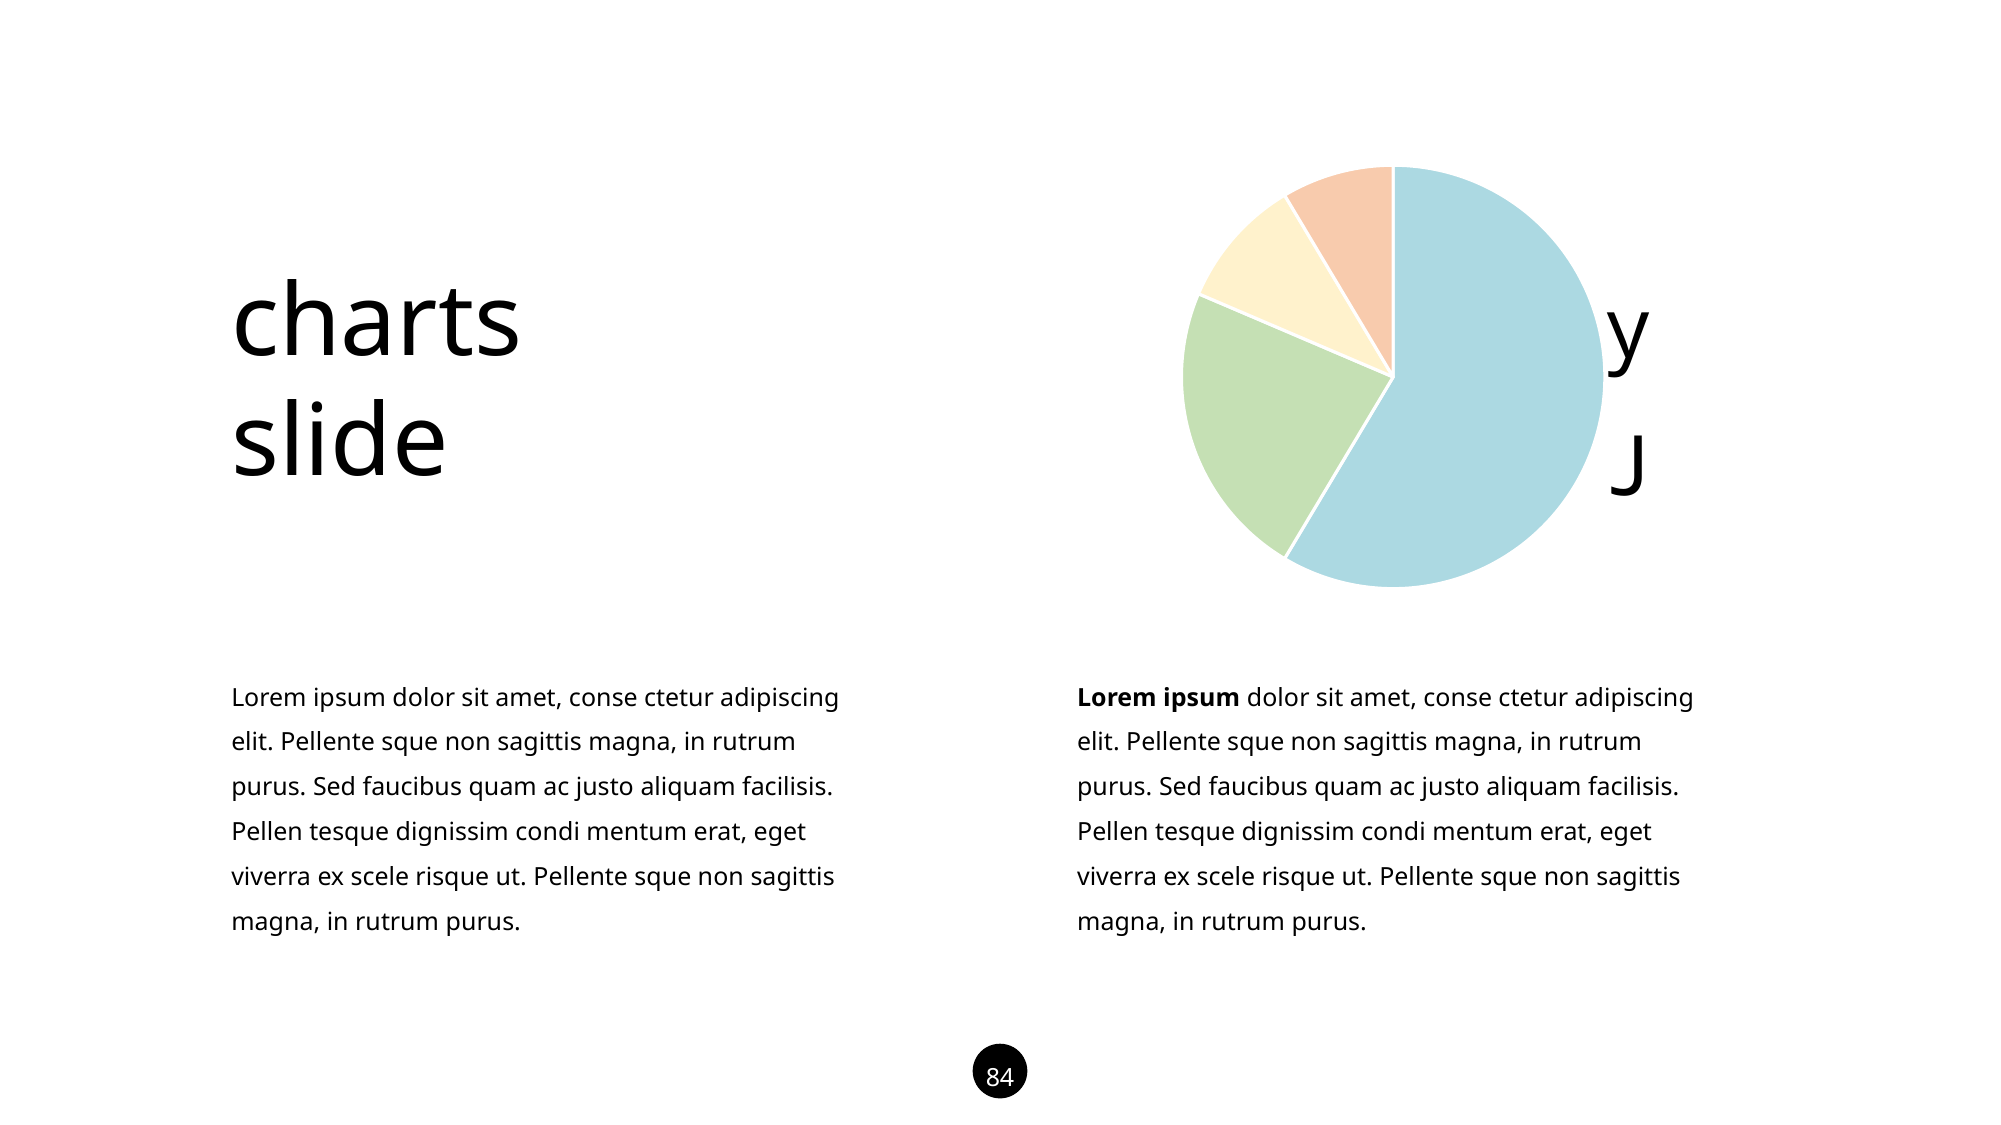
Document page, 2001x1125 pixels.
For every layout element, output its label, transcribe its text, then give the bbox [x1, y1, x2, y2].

chart [1062, 156, 1724, 598]
text_box charts slide [216, 248, 710, 503]
text_box Lorem ipsum dolor sit amet, conse ctetur adipiscing elit. Pellente sque non sagittis magna, in rutrum purus. Sed faucibus quam ac justo aliquam facilisis. Pellen tesque dignissim condi mentum erat, eget viverra ex scele risque ut. Pellente sque non sagittis magna, in rutrum purus. [1062, 658, 1724, 943]
text_box Lorem ipsum dolor sit amet, conse ctetur adipiscing elit. Pellente sque non sagittis magna, in rutrum purus. Sed faucibus quam ac justo aliquam facilisis. Pellen tesque dignissim condi mentum erat, eget viverra ex scele risque ut. Pellente sque non sagittis magna, in rutrum purus. [216, 658, 879, 943]
text_box 84 [962, 1039, 1038, 1099]
